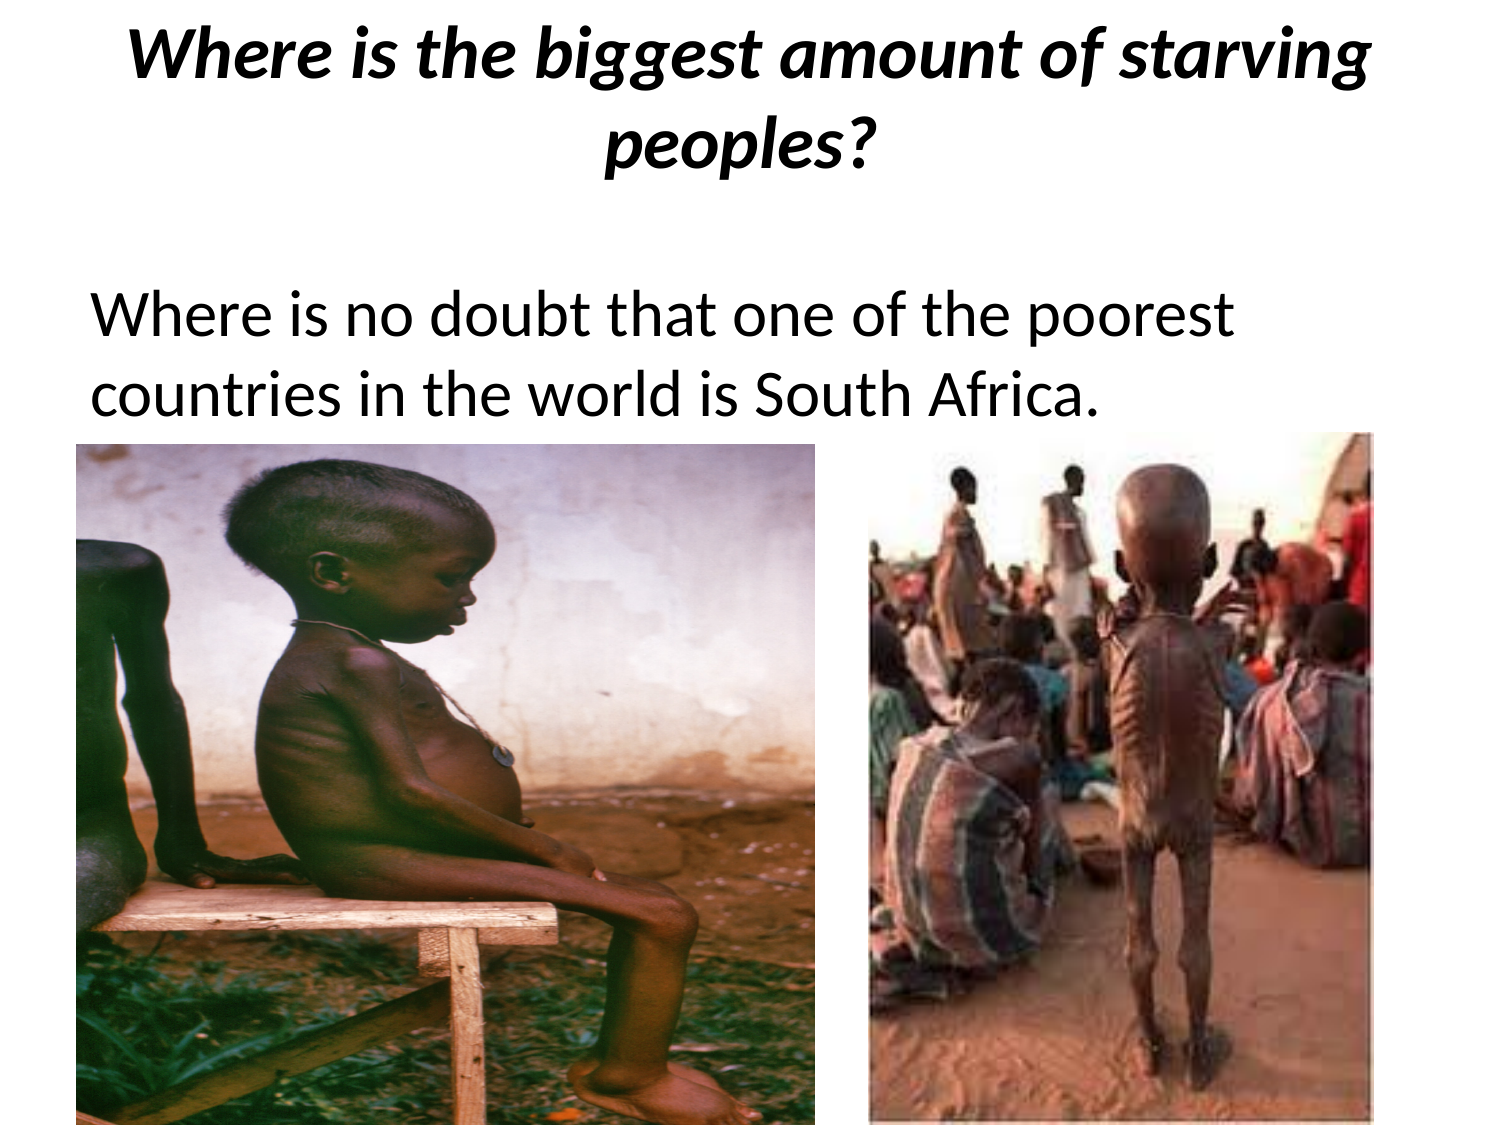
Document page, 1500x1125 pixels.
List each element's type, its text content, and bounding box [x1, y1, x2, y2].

picture [76, 444, 816, 1125]
title Where is the biggest amount of starving peoples? [75, 45, 1425, 233]
list Where is no doubt that one of the poorest countries in the world is South Africa. [75, 262, 1425, 1005]
picture [867, 432, 1375, 1125]
